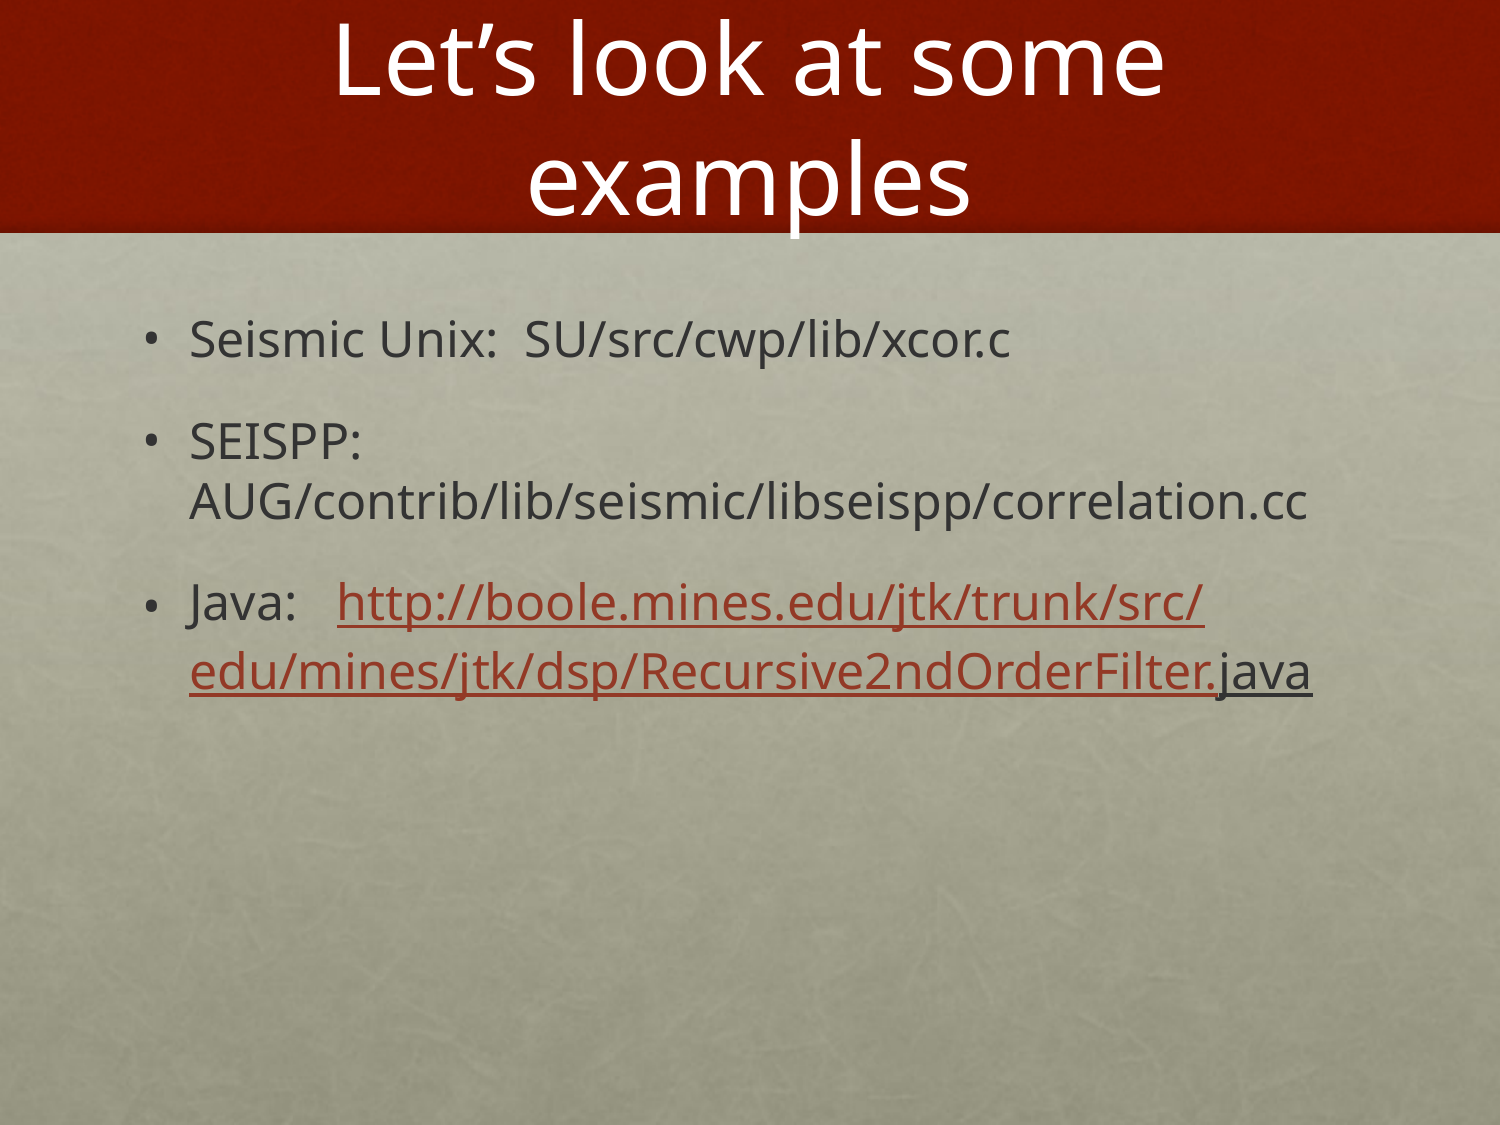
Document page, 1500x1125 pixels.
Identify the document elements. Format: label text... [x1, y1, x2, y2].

picture [0, 214, 1500, 1125]
list Seismic Unix: SU/src/cwp/lib/xcor.c SEISPP: AUG/contrib/lib/seismic/libseispp/correlation.cc Java: http://boole.mines.edu/jtk/trunk/src/edu/mines/jtk/dsp/Recursive2ndOrderFilter.java [127, 299, 1372, 1005]
title Let’s look at some examples [127, 10, 1372, 221]
